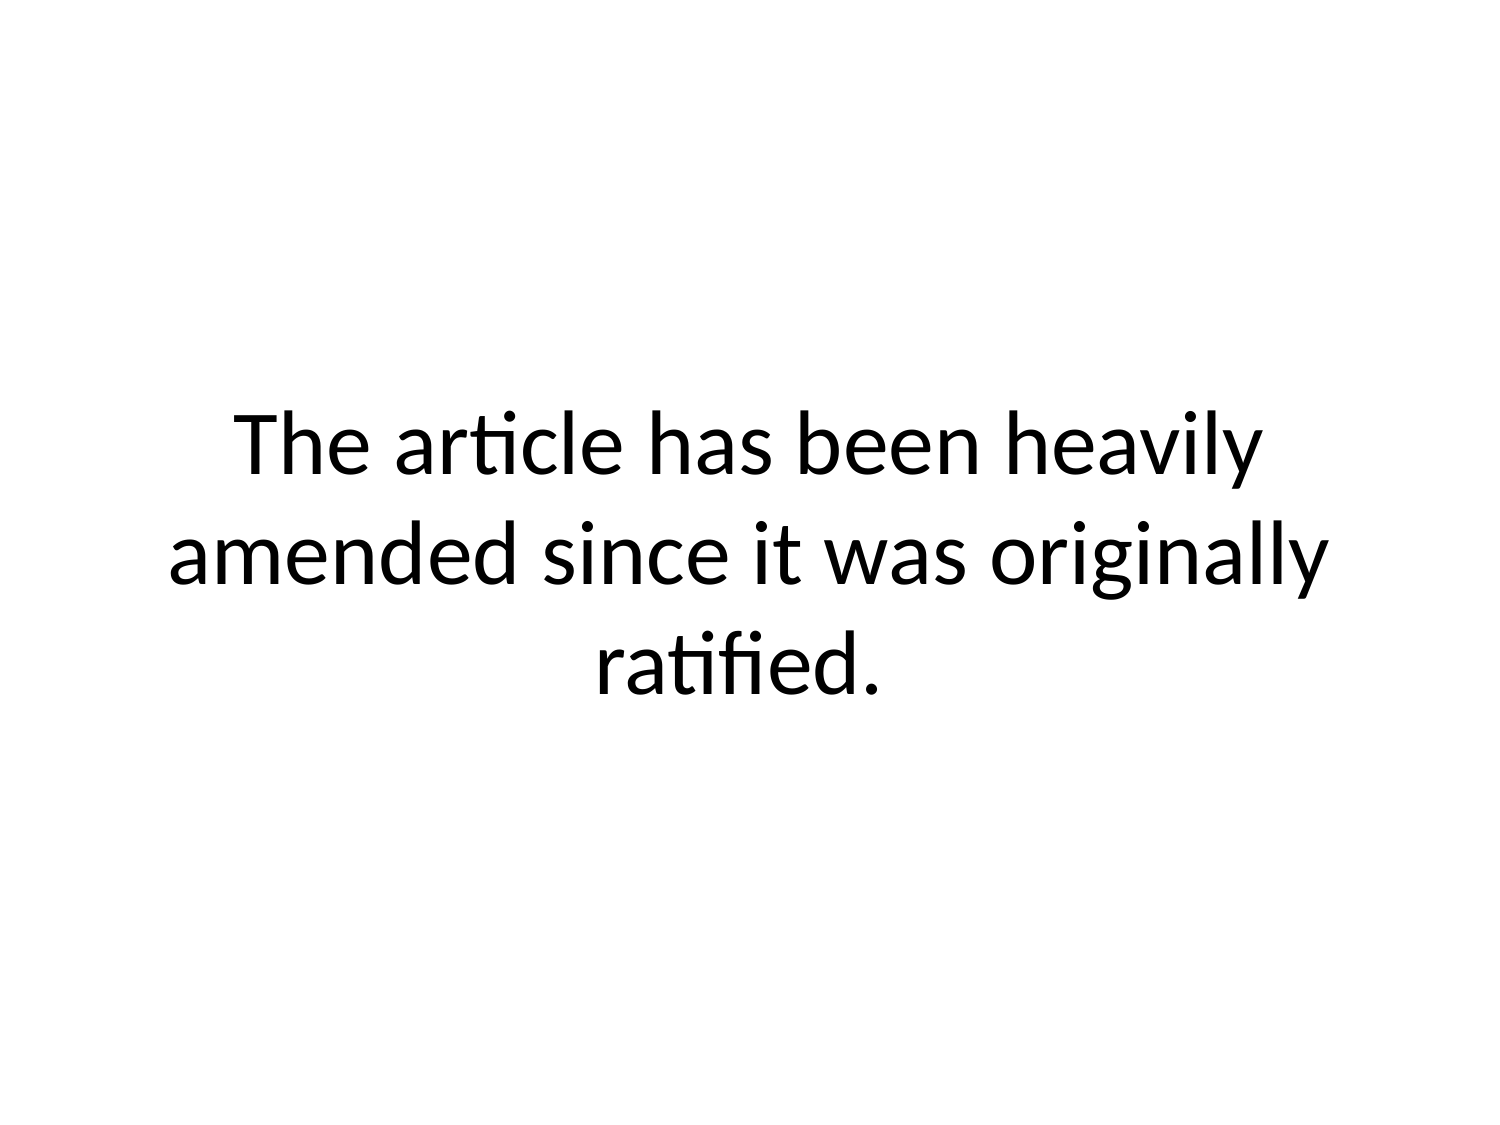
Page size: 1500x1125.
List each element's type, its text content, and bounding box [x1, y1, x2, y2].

title The article has been heavily amended since it was originally ratified. [75, 45, 1425, 1050]
